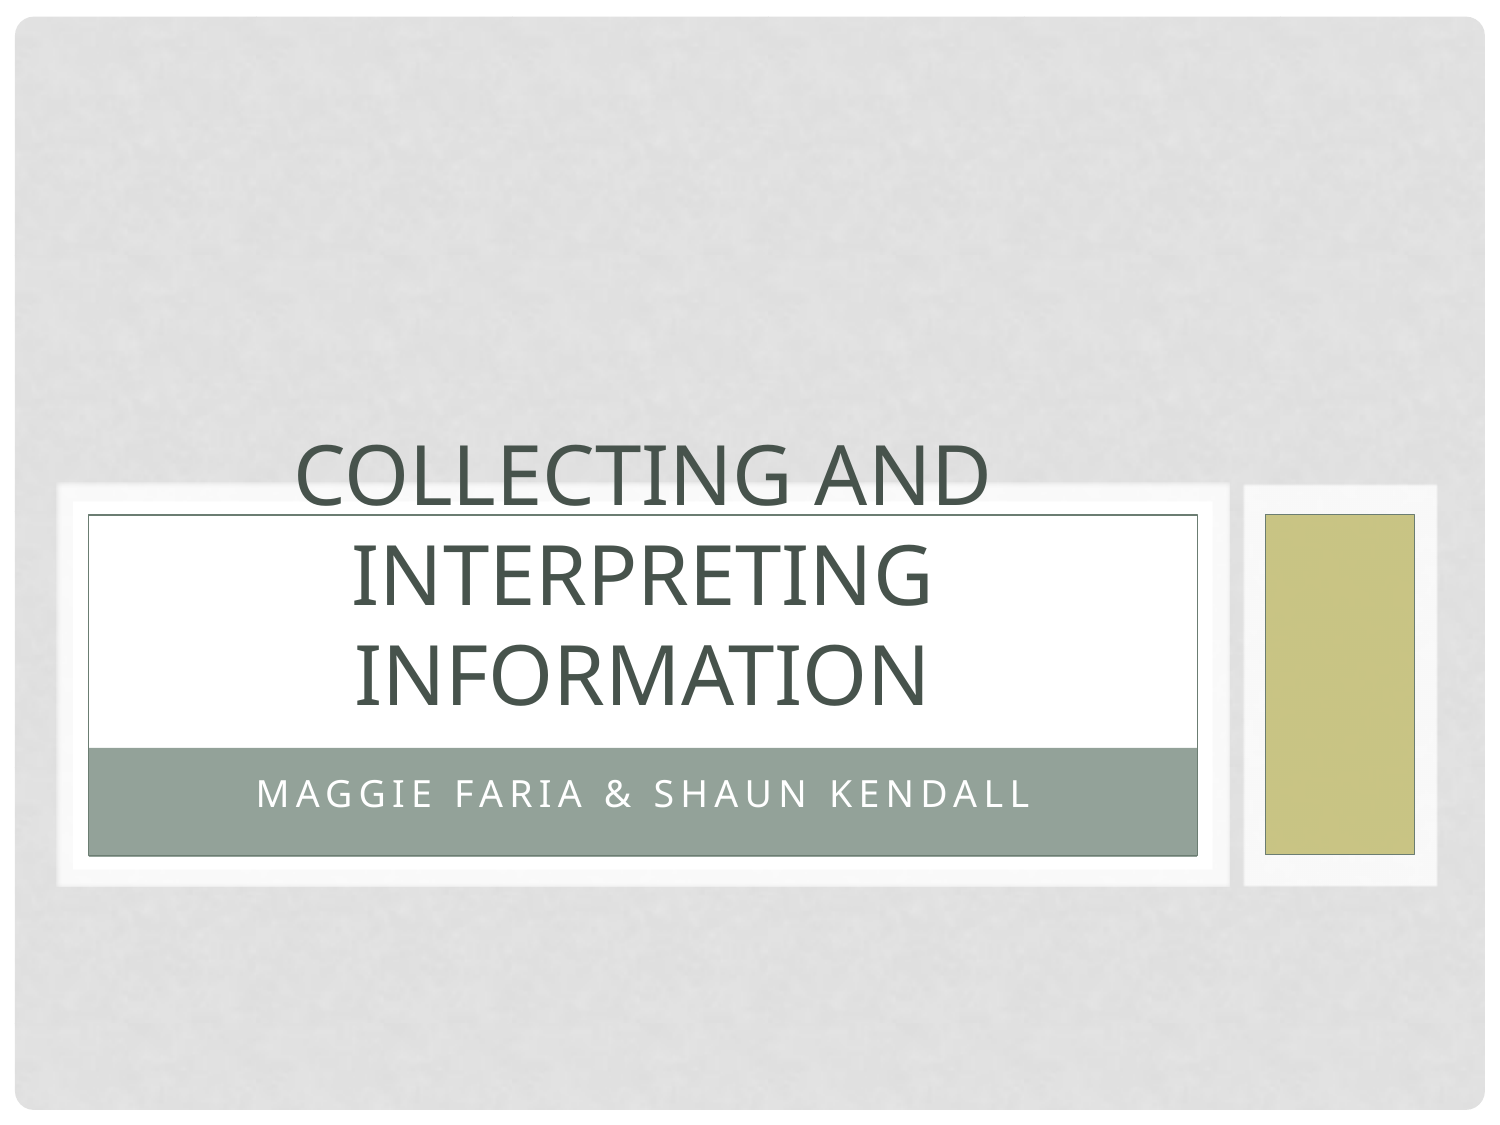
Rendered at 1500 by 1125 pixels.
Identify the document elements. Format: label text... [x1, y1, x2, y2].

subtitle Maggie faria & shaun kendall [105, 762, 1181, 838]
title Collecting and interpreting information [99, 529, 1187, 730]
